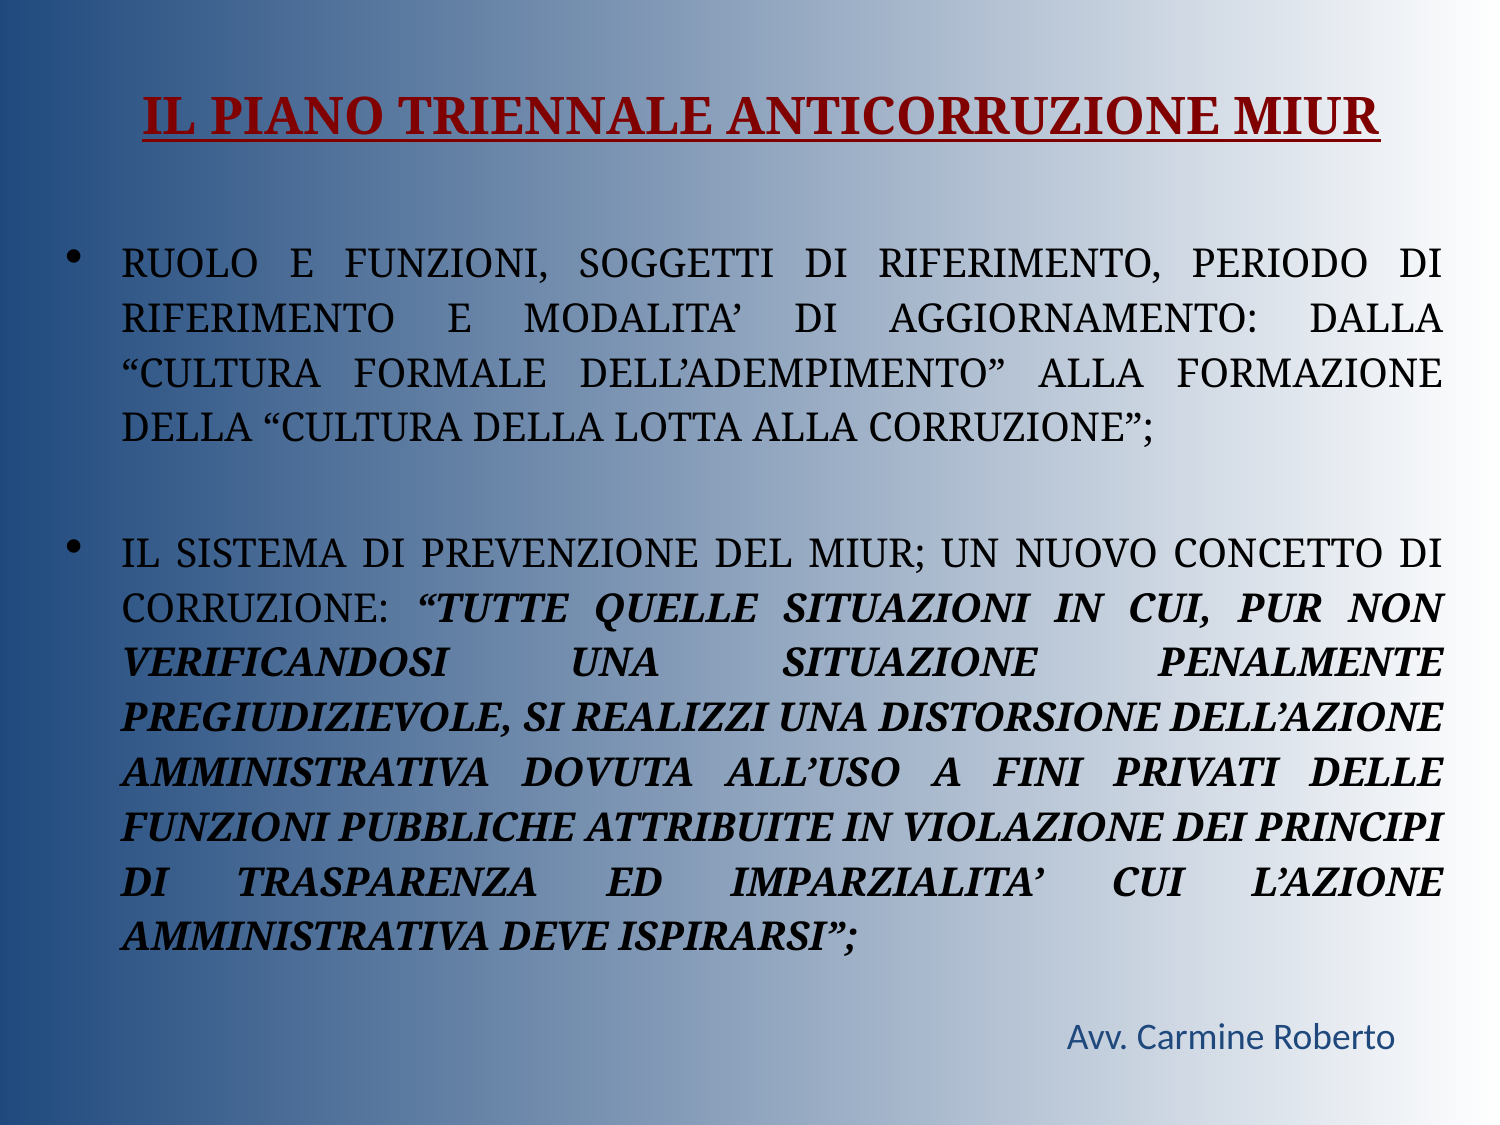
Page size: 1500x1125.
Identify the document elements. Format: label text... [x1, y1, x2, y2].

text_box Avv. Carmine Roberto [1052, 1004, 1425, 1065]
list IL PIANO TRIENNALE ANTICORRUZIONE MIUR RUOLO E FUNZIONI, SOGGETTI DI RIFERIMENTO, PERIODO DI RIFERIMENTO E MODALITA’ DI AGGIORNAMENTO: DALLA “CULTURA FORMALE DELL’ADEMPIMENTO” ALLA FORMAZIONE DELLA “CULTURA DELLA LOTTA ALLA CORRUZIONE”; IL SISTEMA DI PREVENZIONE DEL MIUR; UN NUOVO CONCETTO DI CORRUZIONE: “TUTTE QUELLE SITUAZIONI IN CUI, PUR NON VERIFICANDOSI UNA SITUAZIONE PENALMENTE PREGIUDIZIEVOLE, SI REALIZZI UNA DISTORSIONE DELL’AZIONE AMMINISTRATIVA DOVUTA ALL’USO A FINI PRIVATI DELLE FUNZIONI PUBBLICHE ATTRIBUITE IN VIOLAZIONE DEI PRINCIPI DI TRASPARENZA ED IMPARZIALITA’ CUI L’AZIONE AMMINISTRATIVA DEVE ISPIRARSI”; [52, 65, 1459, 1005]
